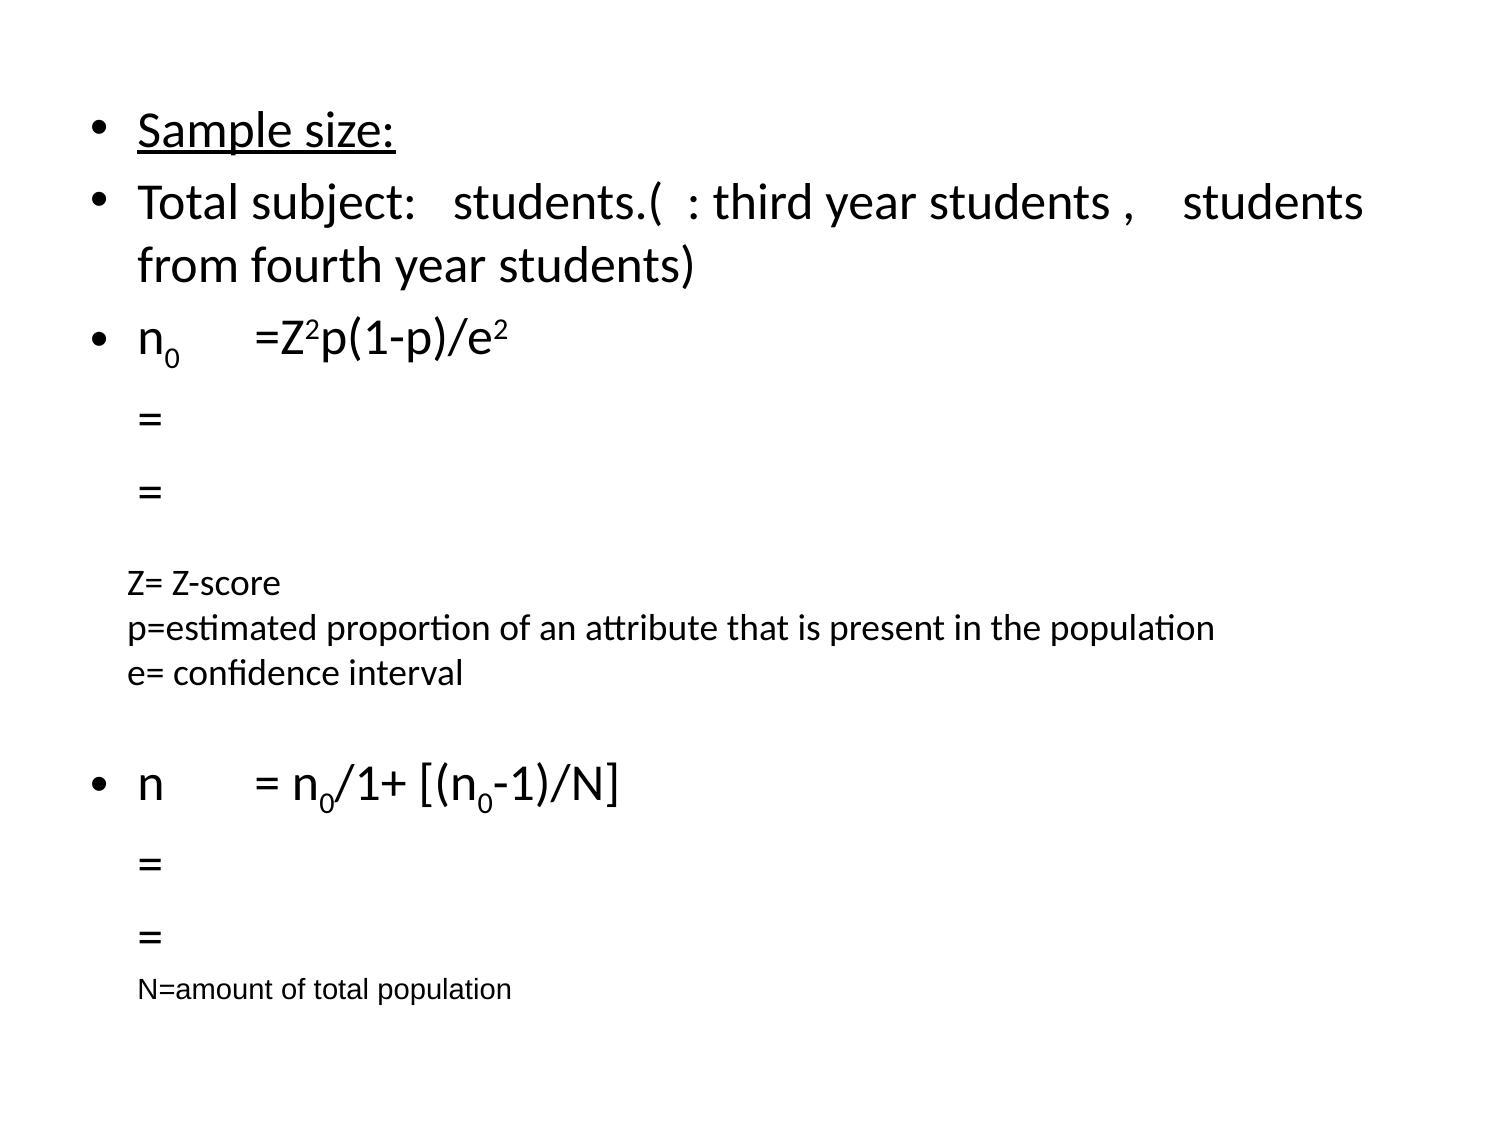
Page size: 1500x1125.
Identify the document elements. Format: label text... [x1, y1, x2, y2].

text_box Z= Z-score p=estimated proportion of an attribute that is present in the population e= confidence interval [112, 550, 1341, 701]
list Sample size: Total subject: students.( : third year students , students from fourth year students) n0 =Z2p(1-p)/e2 = = n = n0/1+ [(n0-1)/N] = = N=amount of total population [75, 87, 1463, 1024]
